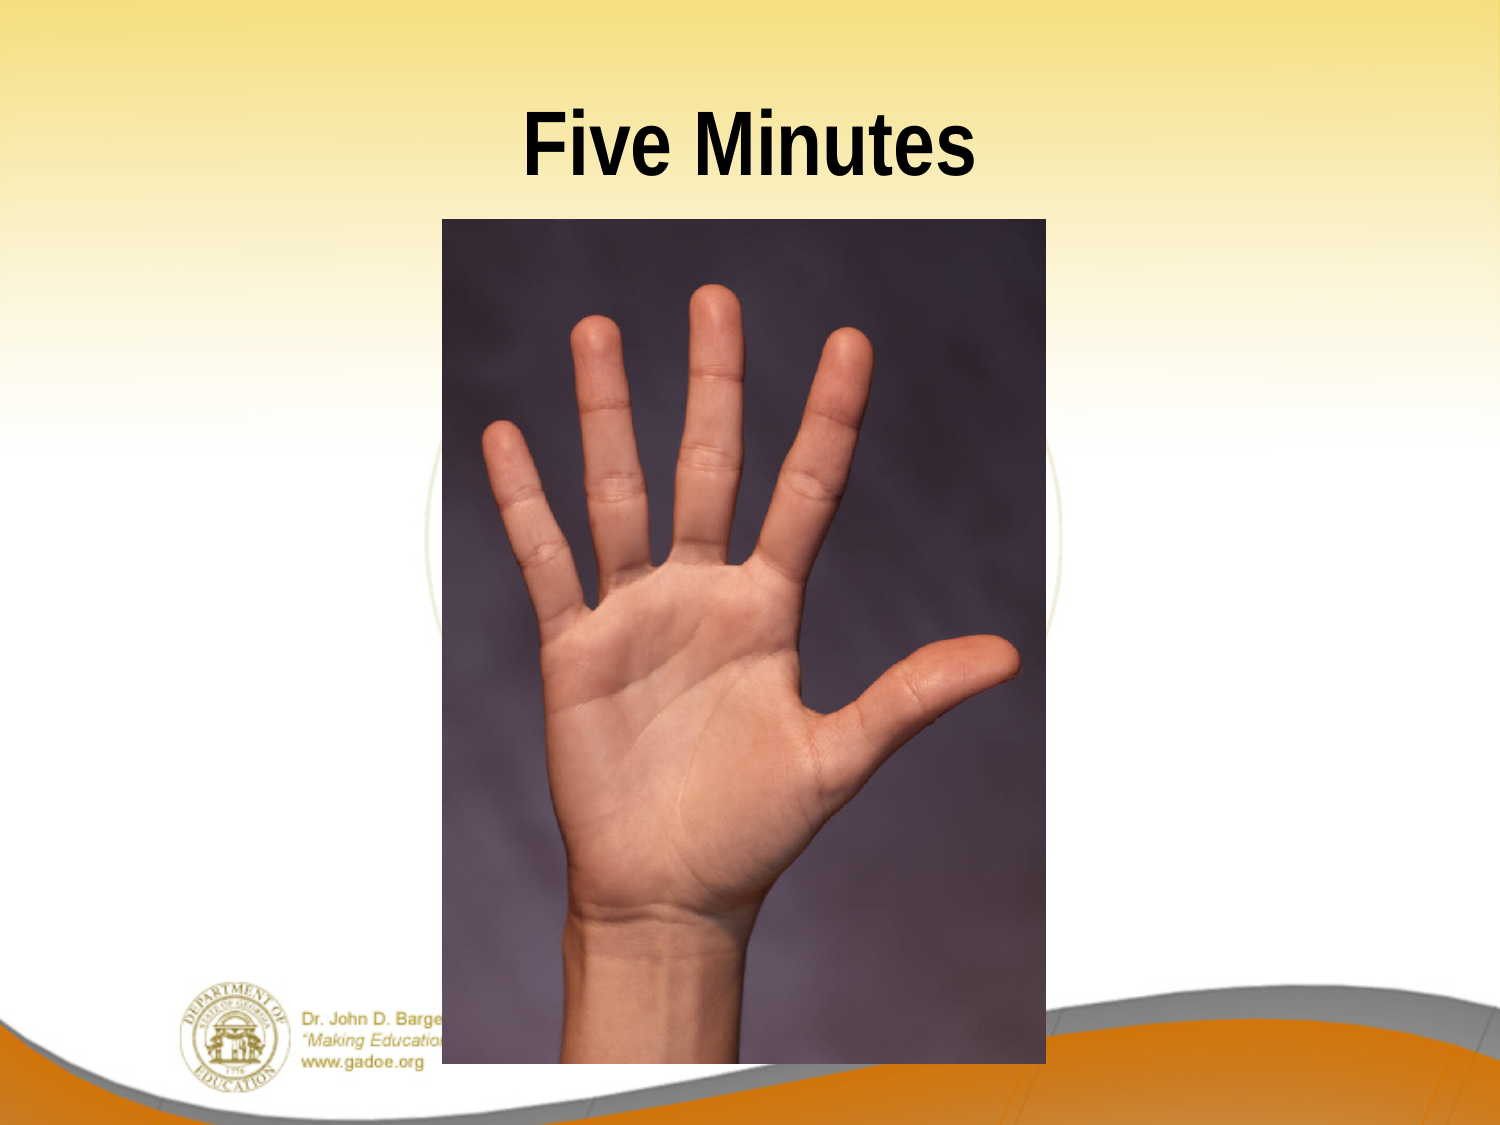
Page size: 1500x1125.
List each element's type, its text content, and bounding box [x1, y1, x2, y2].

picture [0, 0, 1500, 1125]
title Five Minutes [74, 44, 1426, 233]
